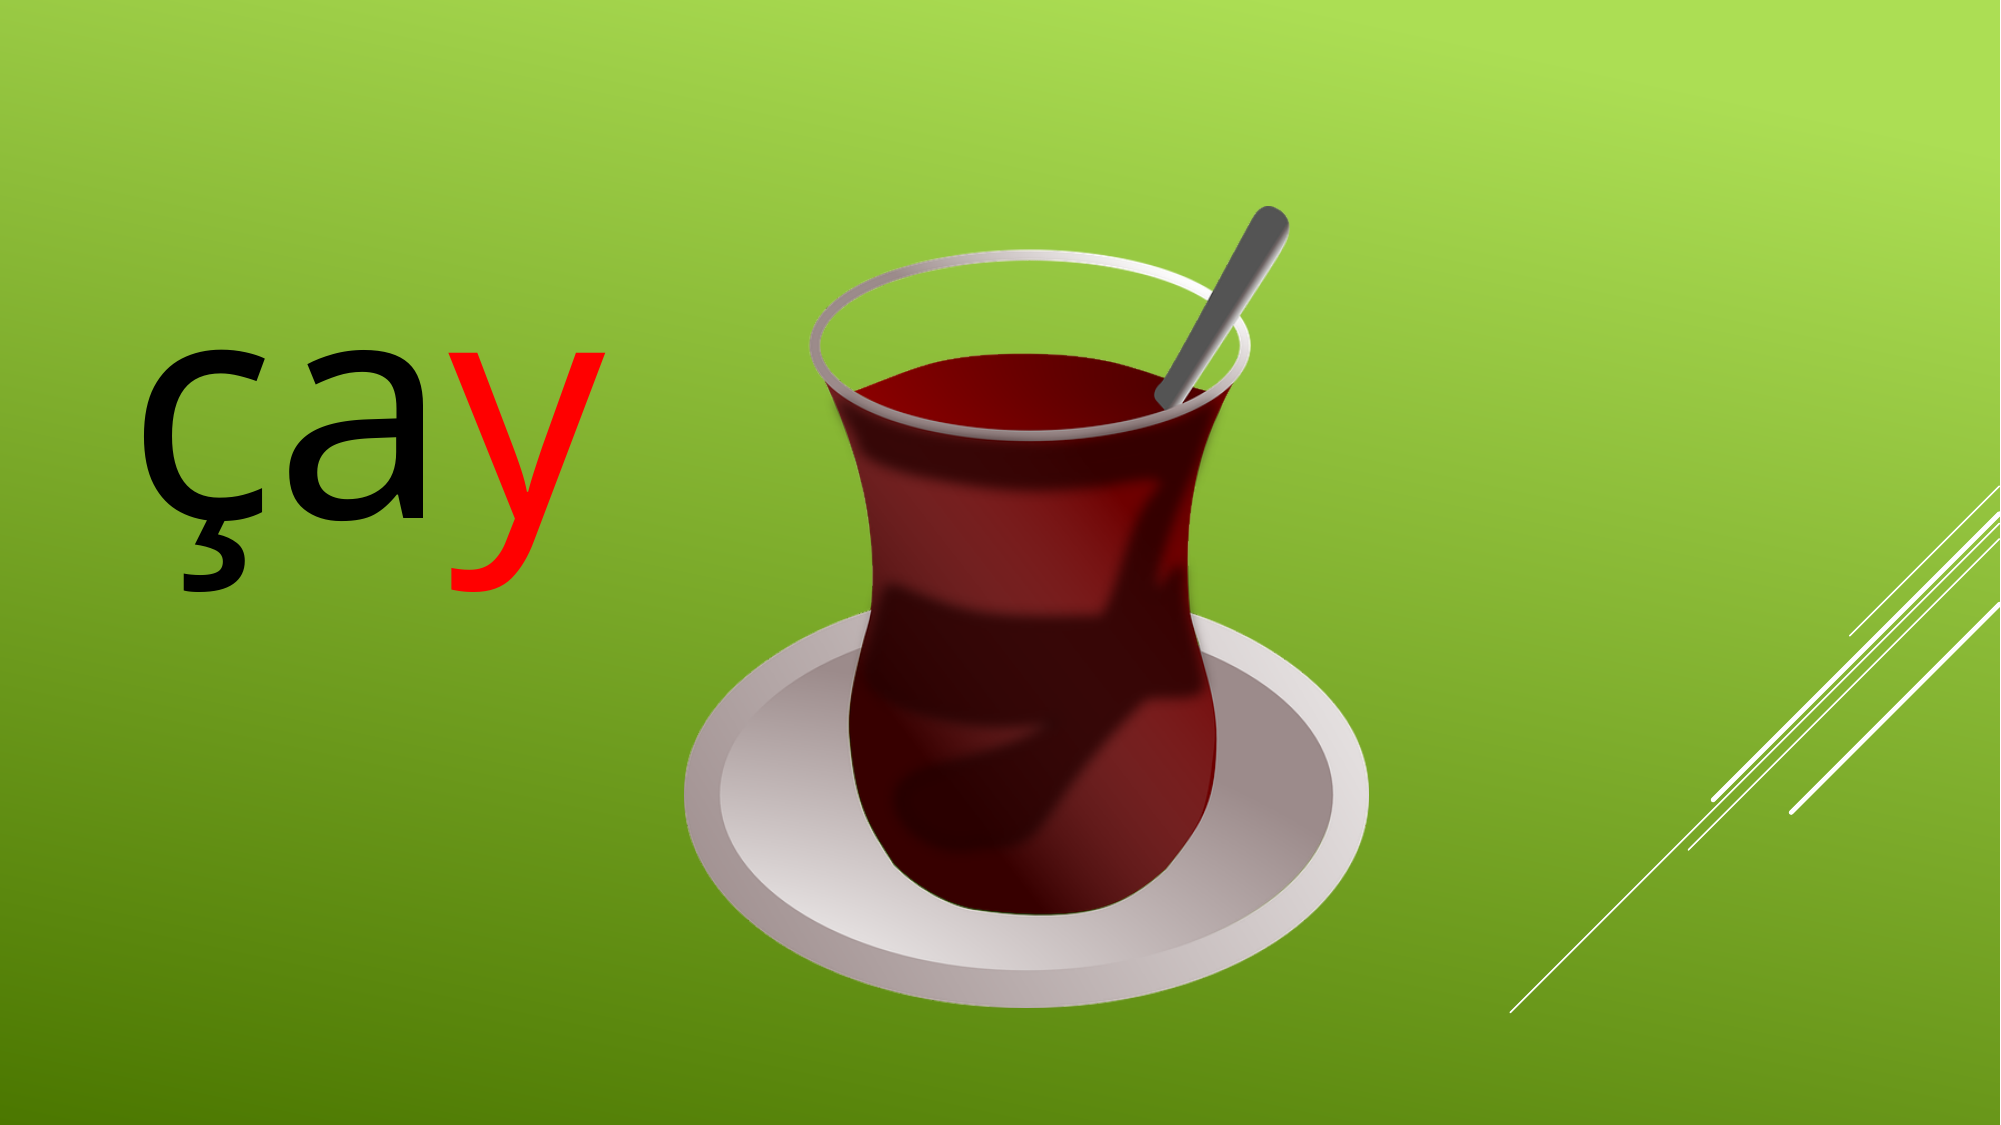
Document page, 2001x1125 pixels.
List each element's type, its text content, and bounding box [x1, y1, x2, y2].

picture [683, 206, 1369, 1009]
list çay [112, 112, 685, 678]
